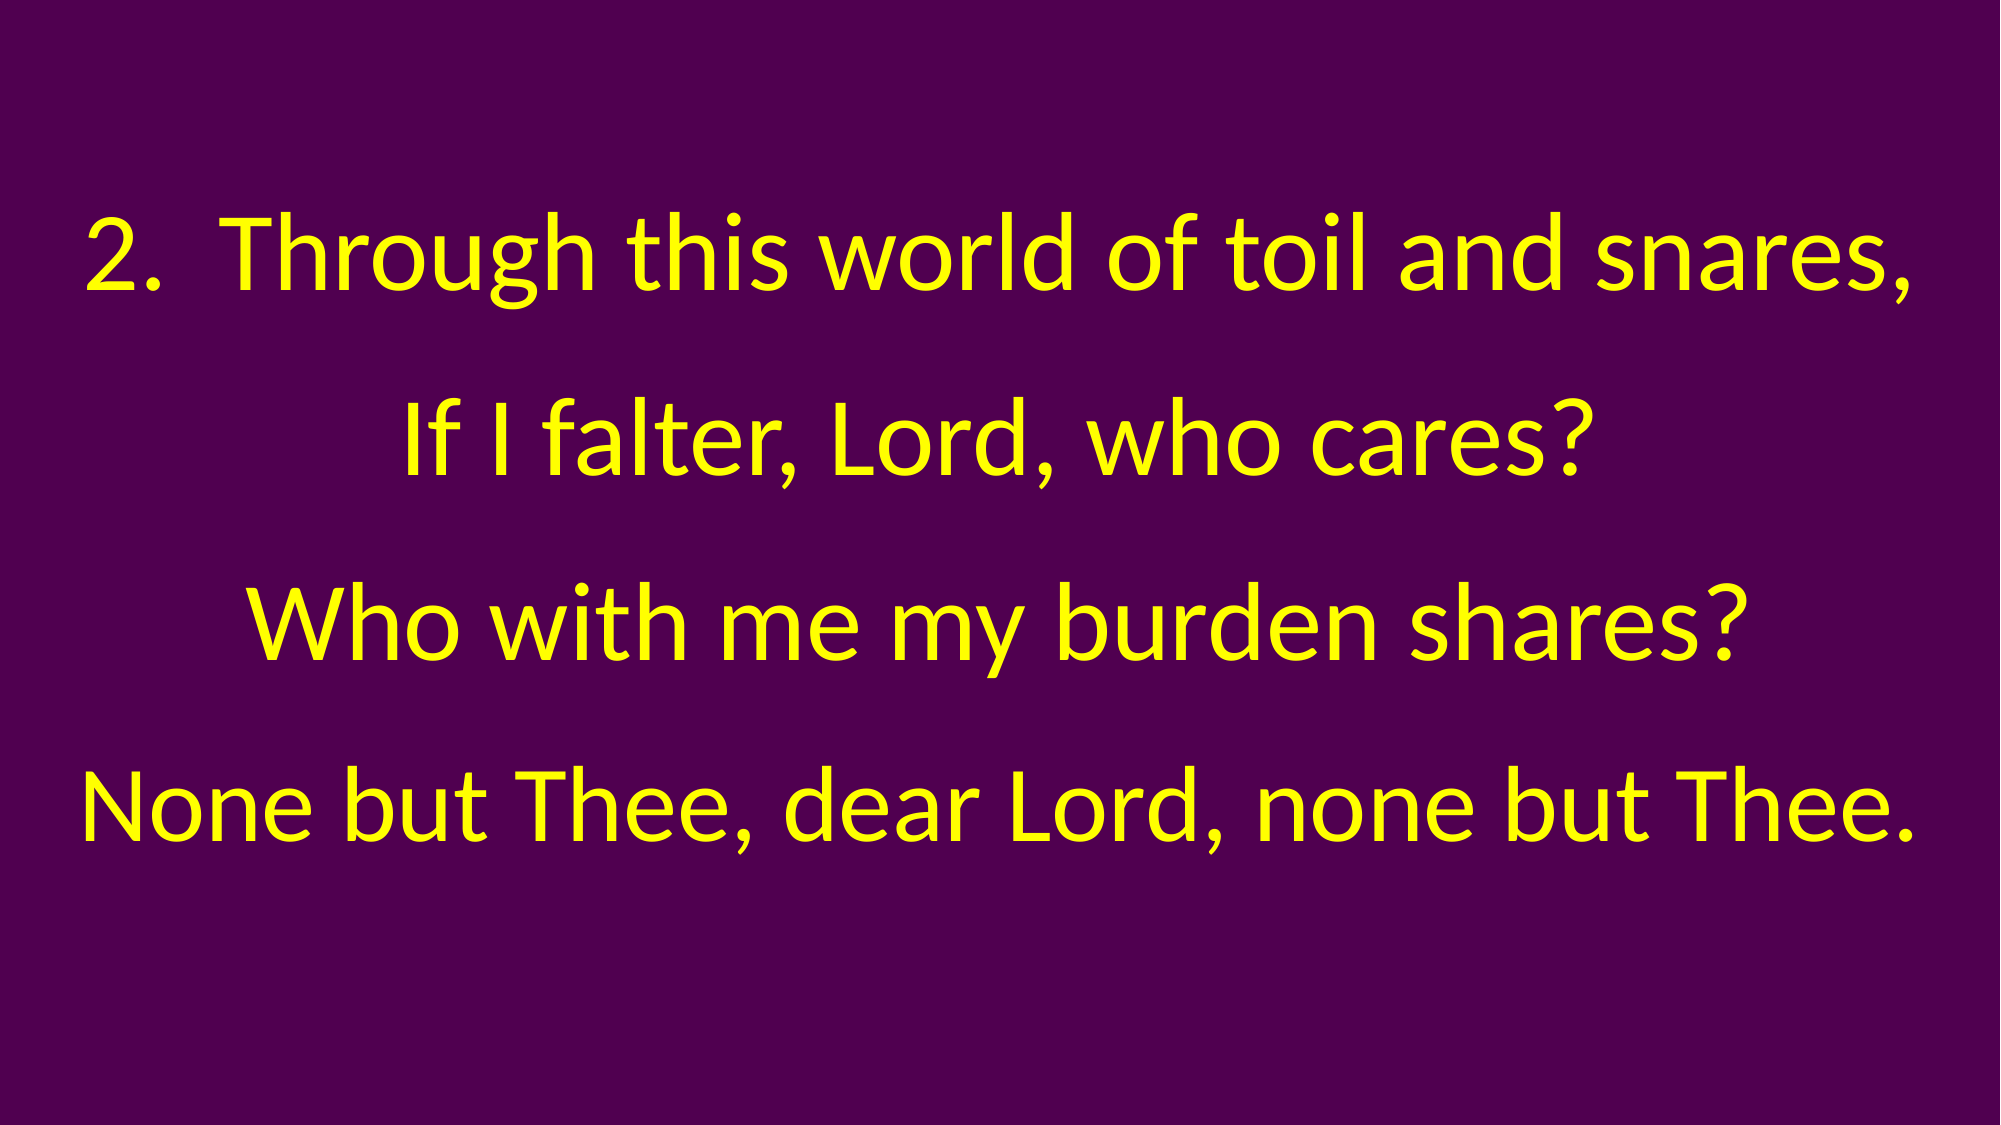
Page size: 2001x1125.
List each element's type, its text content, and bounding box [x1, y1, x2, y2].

text_box 2. Through this world of toil and snares, If I falter, Lord, who cares? Who with me my burden shares? None but Thee, dear Lord, none but Thee. [0, 170, 2000, 871]
